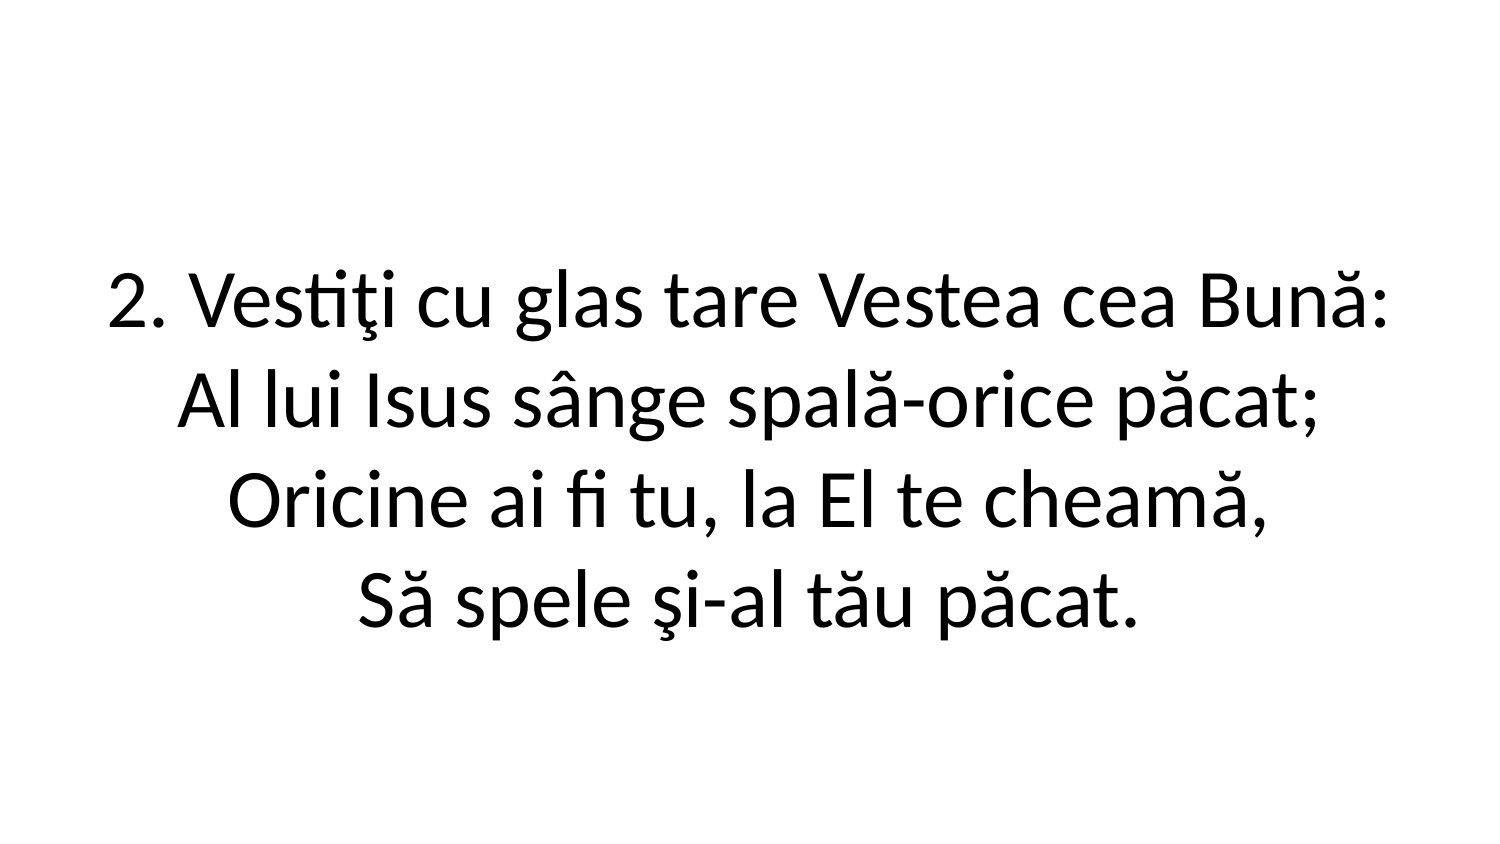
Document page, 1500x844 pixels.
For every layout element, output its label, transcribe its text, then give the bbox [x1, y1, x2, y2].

text_box 2. Vestiţi cu glas tare Vestea cea Bună: Al lui Isus sânge spală-orice păcat; Oricine ai fi tu, la El te cheamă, Să spele şi-al tău păcat. [91, 192, 1409, 652]
